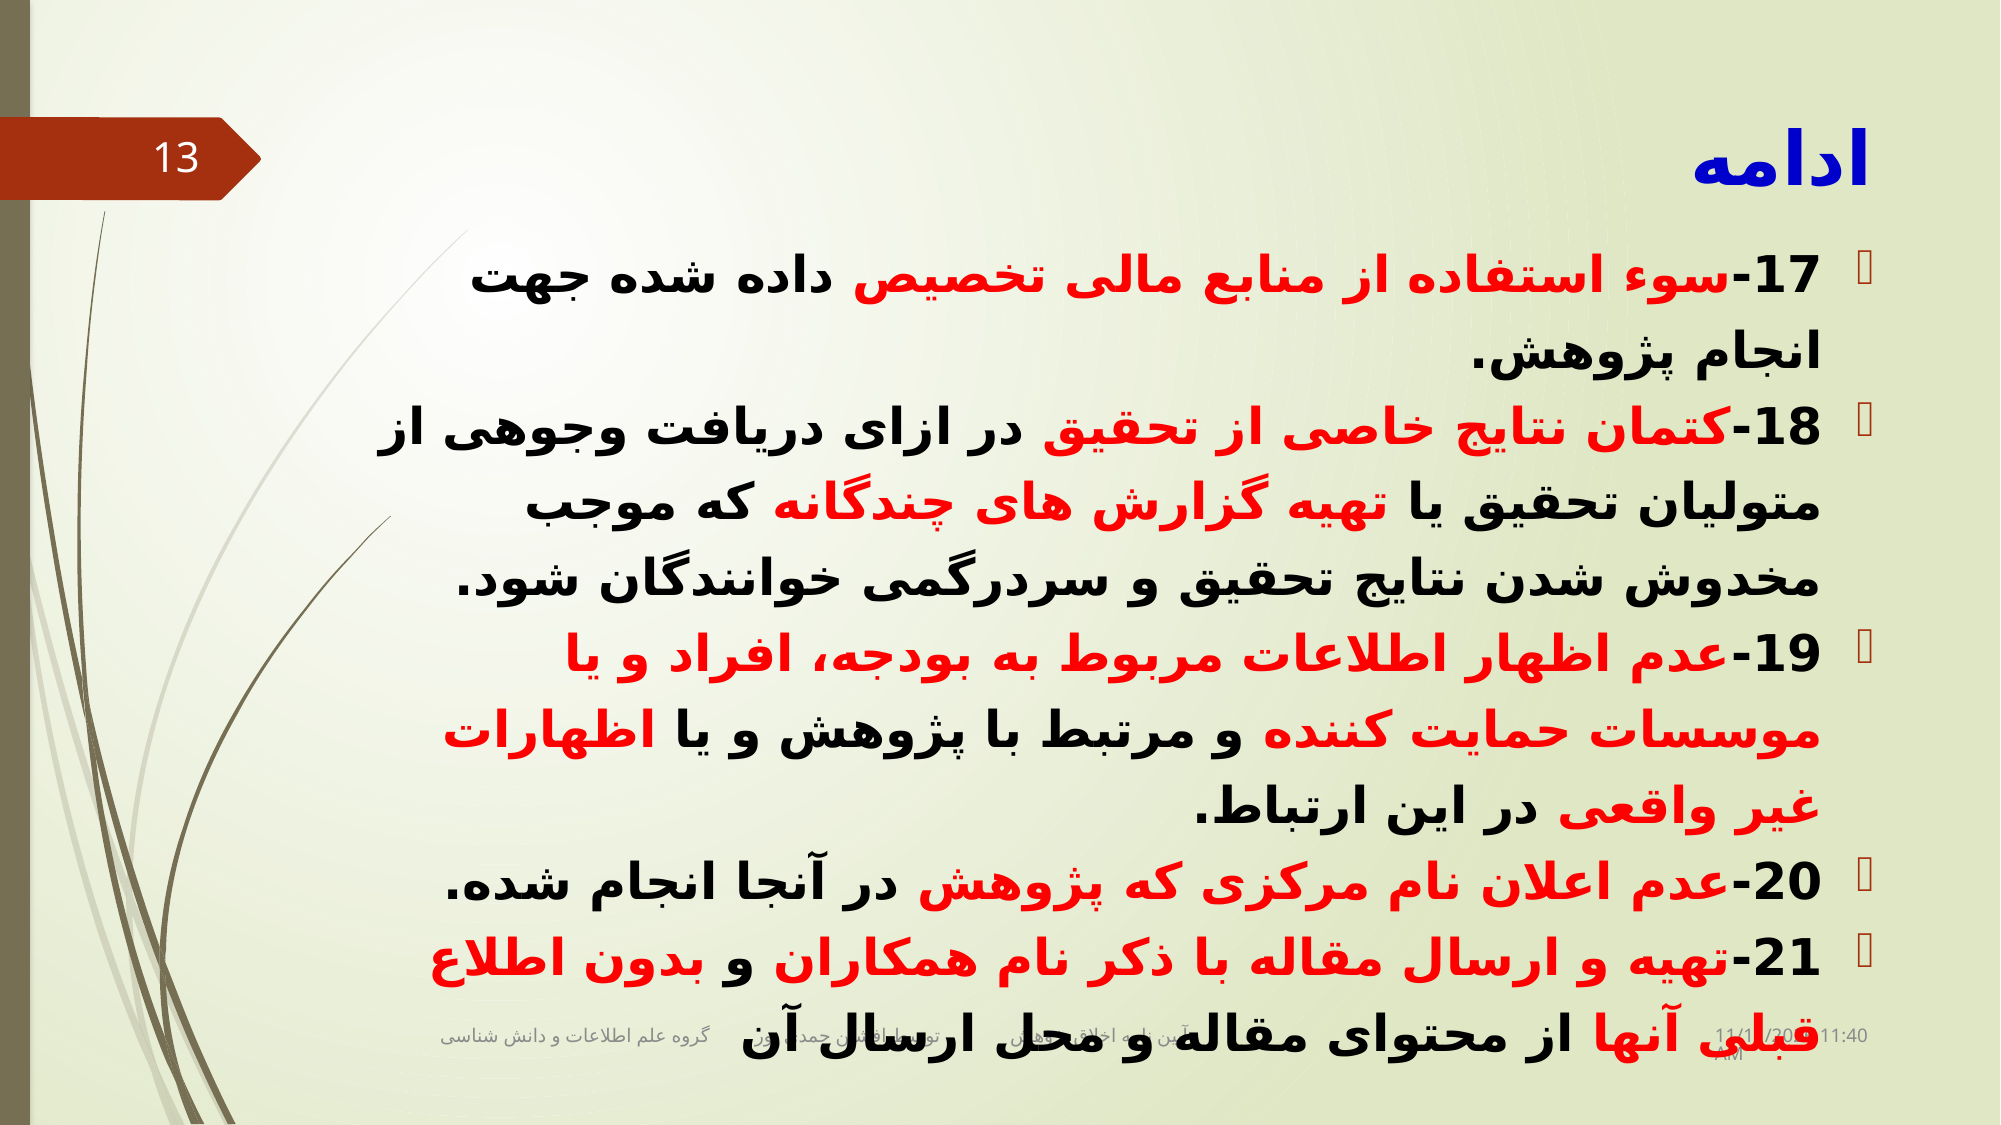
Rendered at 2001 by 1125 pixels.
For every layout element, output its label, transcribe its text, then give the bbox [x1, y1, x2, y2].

slide_number 17 دسامبر 18 [1699, 1005, 1888, 1067]
list 17-سوء استفاده از منابع مالی تخصیص داده شده جهت انجام پژوهش. 18-کتمان نتایج خاصی از تحقیق در ازای دریافت وجوهی از متولیان تحقیق یا تهیه گزارش های چندگانه که موجب مخدوش شدن نتایج تحقیق و سردرگمی خوانندگان شود. 19-عدم اظهار اطلاعات مربوط به بودجه، افراد و یا موسسات حمایت کننده و مرتبط با پژوهش و یا اظهارات غیر واقعی در این ارتباط. 20-عدم اعلان نام مرکزی که پژوهش در آنجا انجام شده. 21-تهیه و ارسال مقاله با ذکر نام همکاران و بدون اطلاع قبلی آنها از محتوای مقاله و محل ارسال آن [347, 219, 1888, 1080]
footer آیین نامه اخلاق پژوهش توسط افشین حمدی پور گروه علم اطلاعات و دانش شناسی [424, 1006, 1675, 1067]
title ادامه [425, 102, 1888, 219]
slide_number 13 [87, 129, 216, 190]
